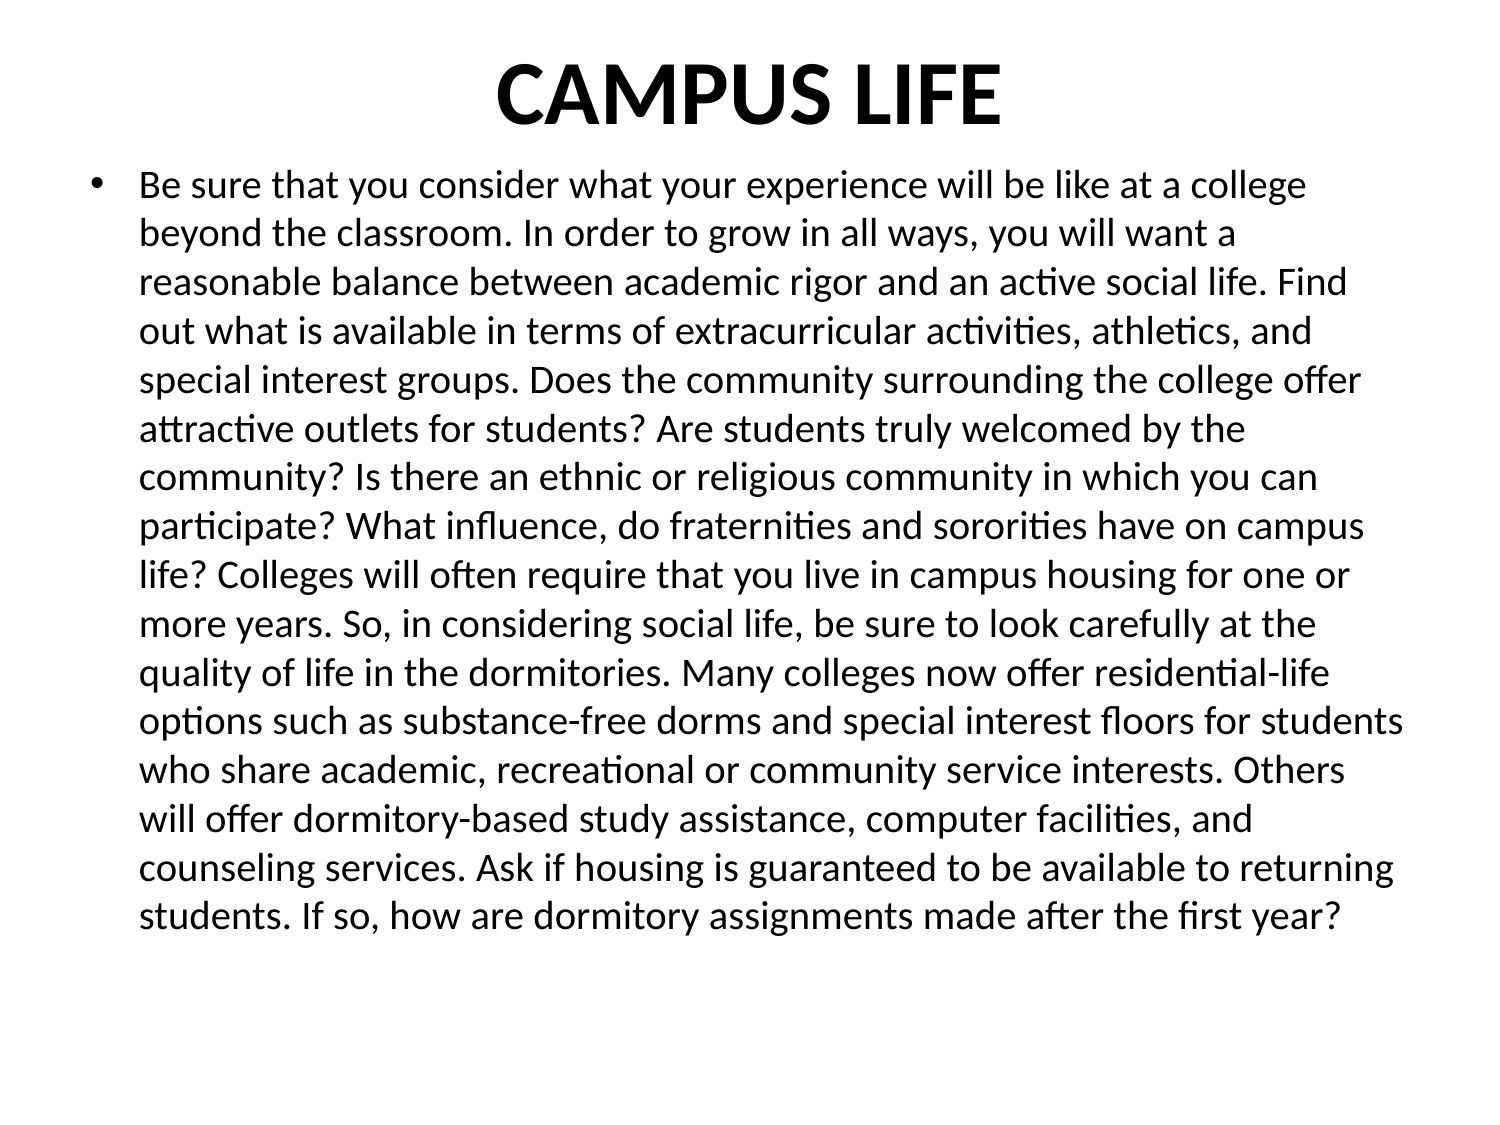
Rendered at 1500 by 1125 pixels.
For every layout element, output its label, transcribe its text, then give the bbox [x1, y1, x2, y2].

title CAMPUS LIFE [75, 0, 1425, 149]
list Be sure that you consider what your experience will be like at a college beyond the classroom. In order to grow in all ways, you will want a reasonable balance between academic rigor and an active social life. Find out what is available in terms of extracurricular activities, athletics, and special interest groups. Does the community surrounding the college offer attractive outlets for students? Are students truly welcomed by the community? Is there an ethnic or religious community in which you can participate? What influence, do fraternities and sororities have on campus life? Colleges will often require that you live in campus housing for one or more years. So, in considering social life, be sure to look carefully at the quality of life in the dormitories. Many colleges now offer residential-life options such as substance-free dorms and special interest floors for students who share academic, recreational or community service interests. Others will offer dormitory-based study assistance, computer facilities, and counseling services. Ask if housing is guaranteed to be available to returning students. If so, how are dormitory assignments made after the first year? [75, 149, 1425, 1005]
